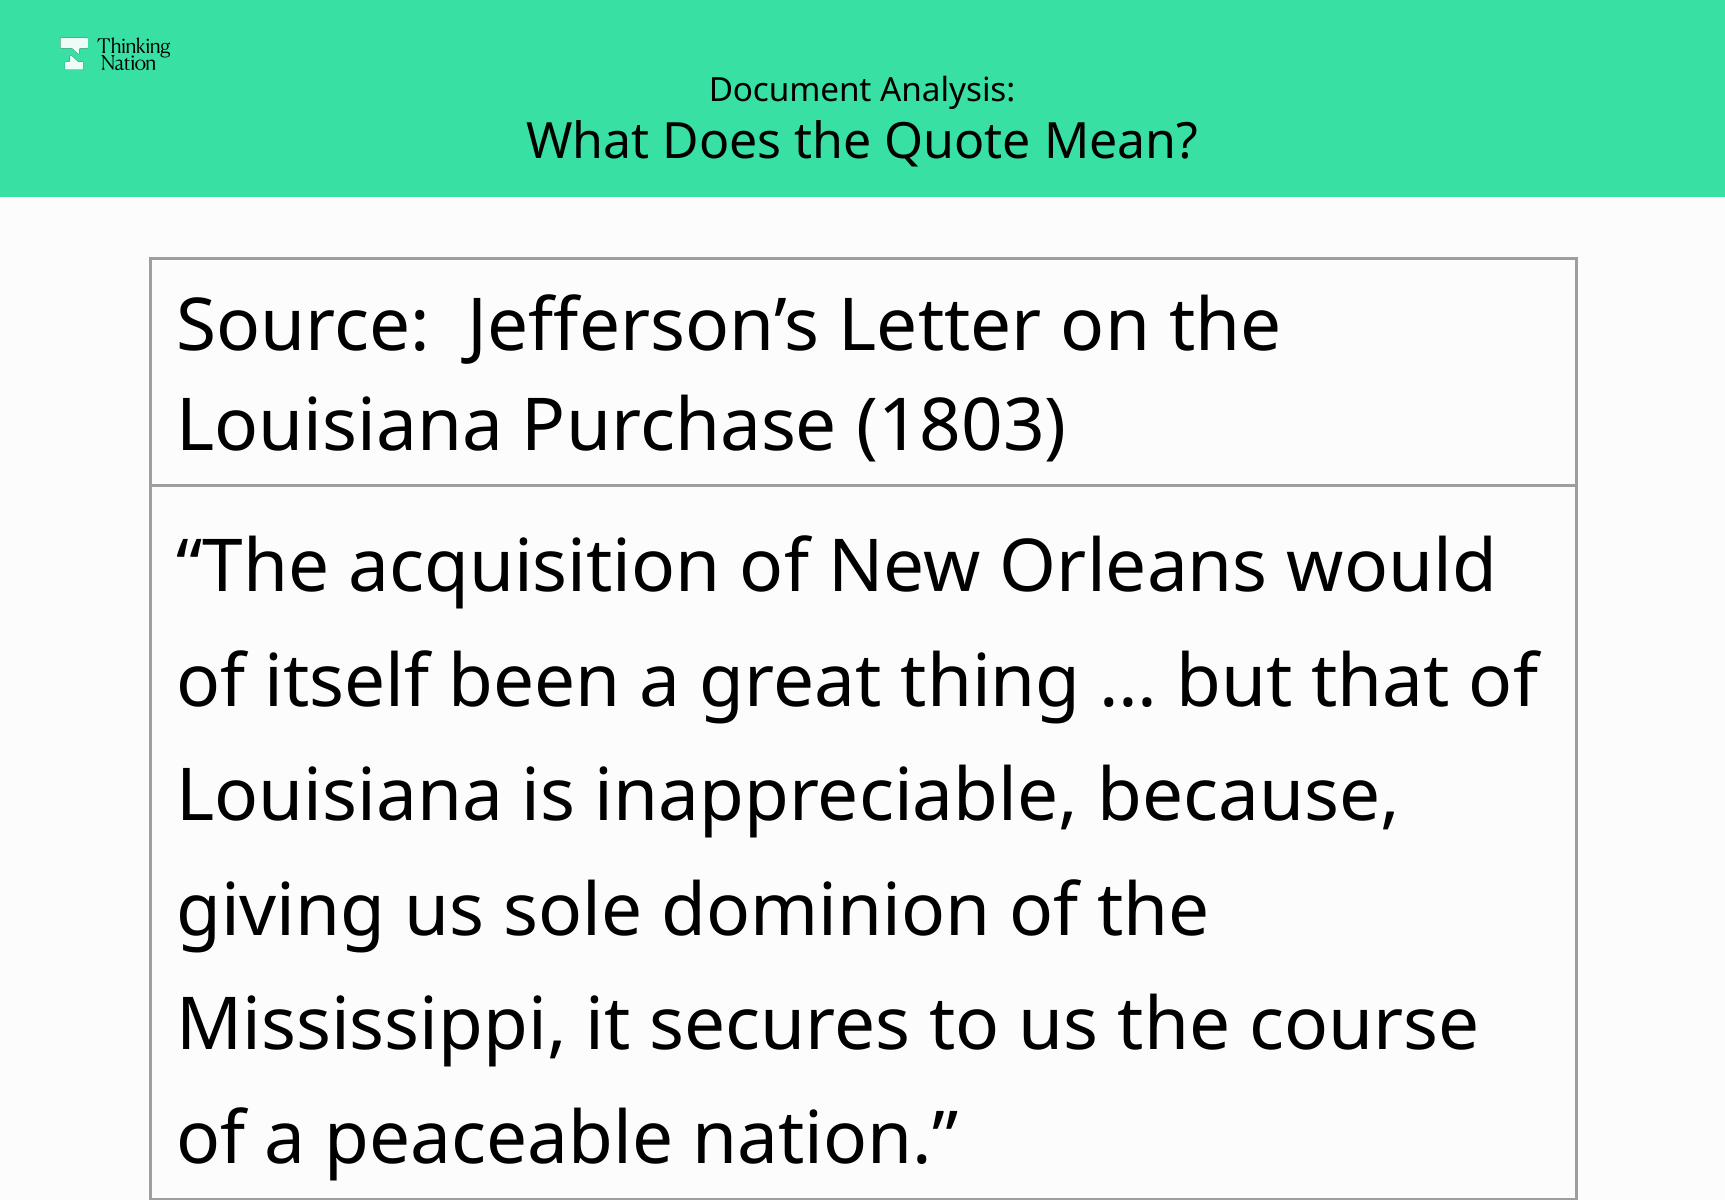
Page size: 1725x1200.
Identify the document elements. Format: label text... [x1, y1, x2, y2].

text_box Document Analysis: What Does the Quote Mean? [0, 0, 1725, 197]
picture [47, 27, 175, 81]
table_cell “The acquisition of New Orleans would of itself been a great thing … but that of Louisiana is inappreciable, because, giving us sole dominion of the Mississippi, it secures to us the course of a peaceable nation.” [152, 487, 1575, 1198]
table_header Source: Jefferson’s Letter on the Louisiana Purchase (1803) [152, 260, 1575, 484]
